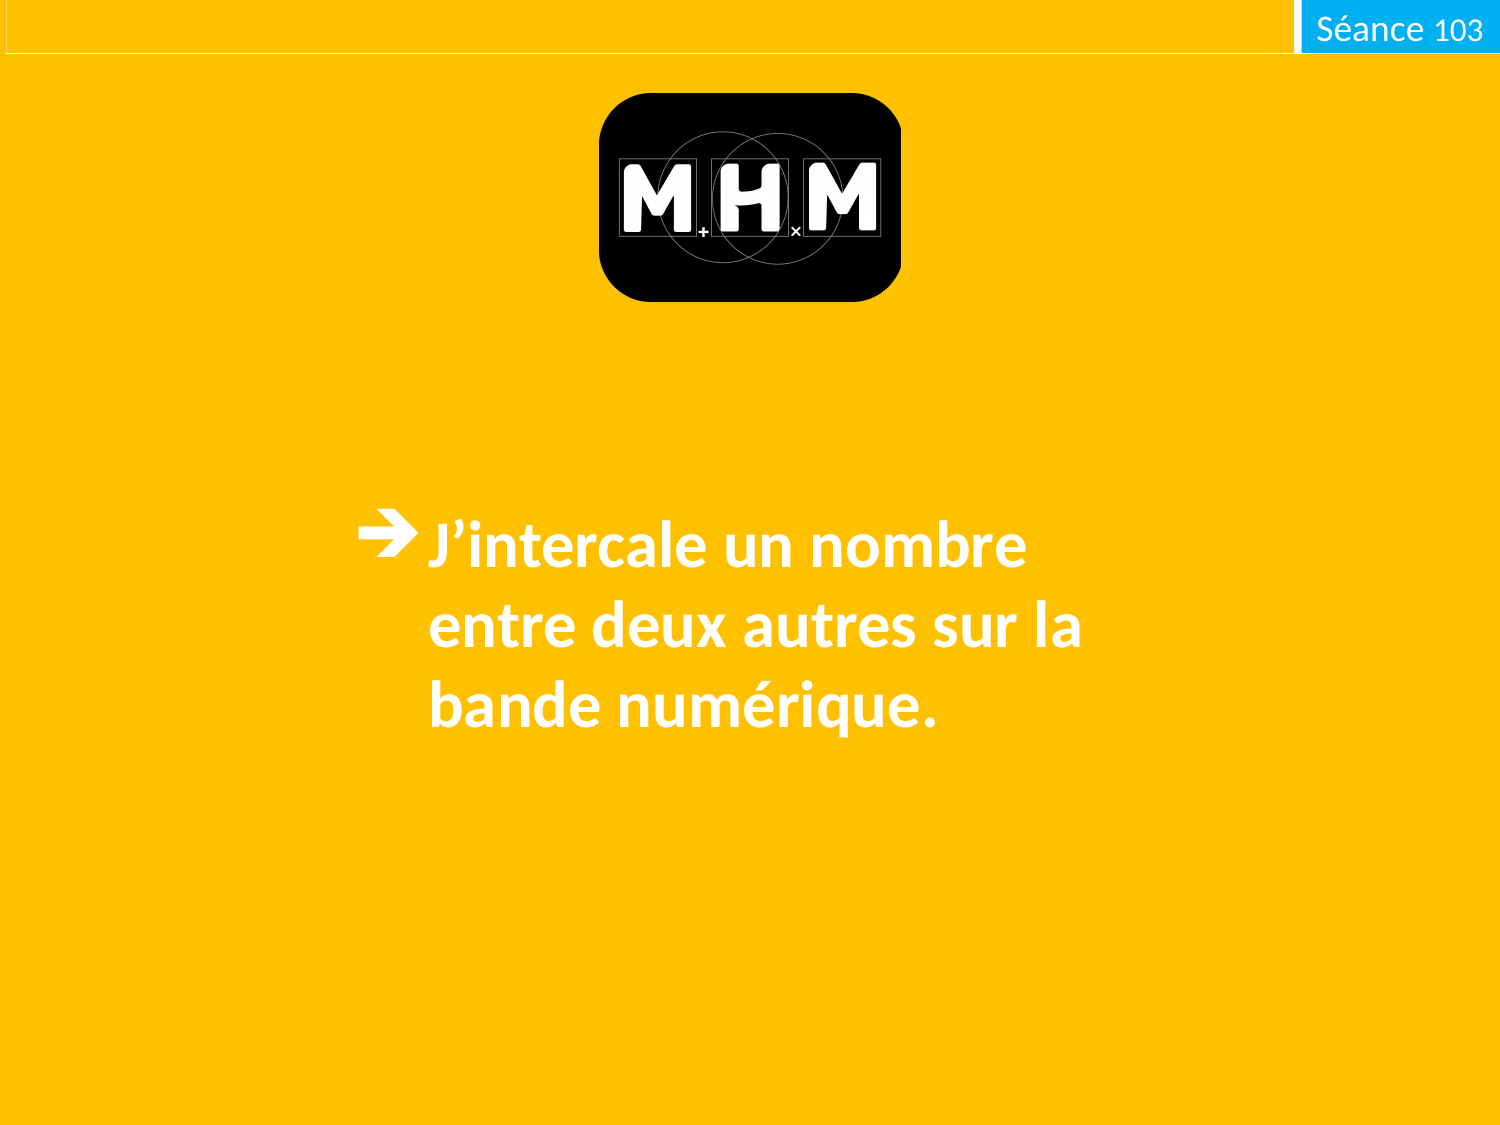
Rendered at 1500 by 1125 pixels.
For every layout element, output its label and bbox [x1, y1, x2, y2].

text_box [0, 54, 1500, 1125]
